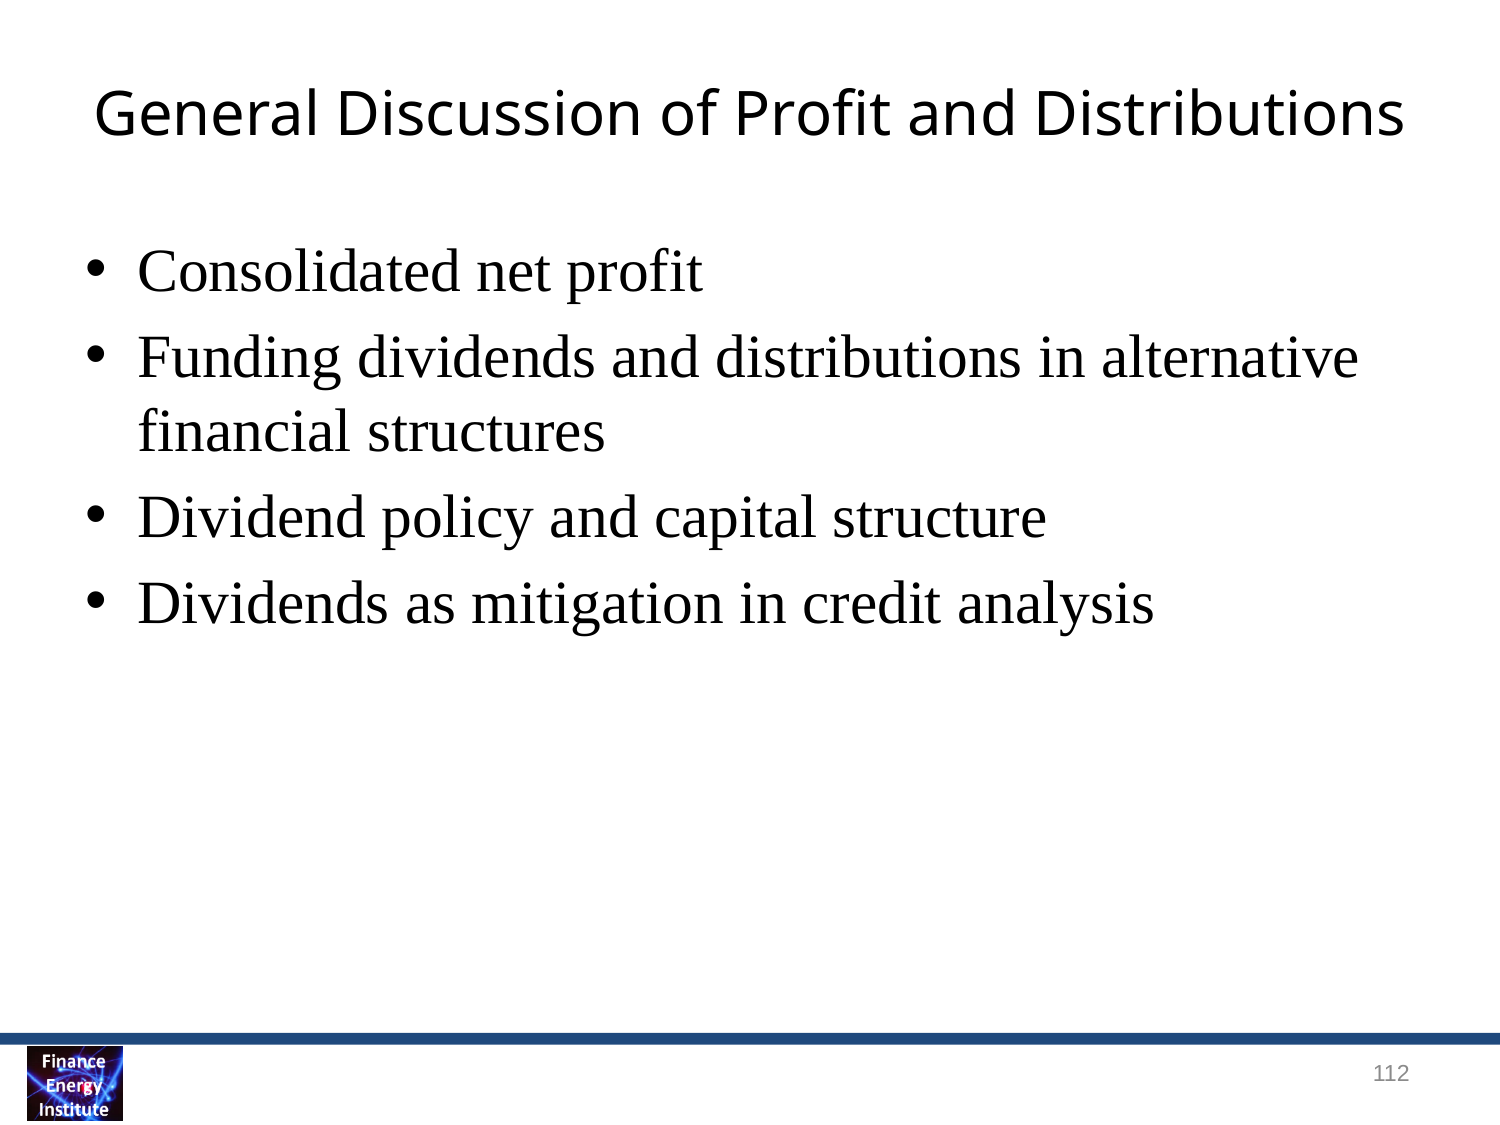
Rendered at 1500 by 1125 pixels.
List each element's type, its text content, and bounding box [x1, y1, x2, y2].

title General Discussion of Profit and Distributions [70, 56, 1430, 164]
list Consolidated net profit Funding dividends and distributions in alternative financial structures Dividend policy and capital structure Dividends as mitigation in credit analysis [70, 222, 1430, 1032]
picture [27, 1046, 123, 1121]
slide_number 112 [1074, 1042, 1425, 1103]
